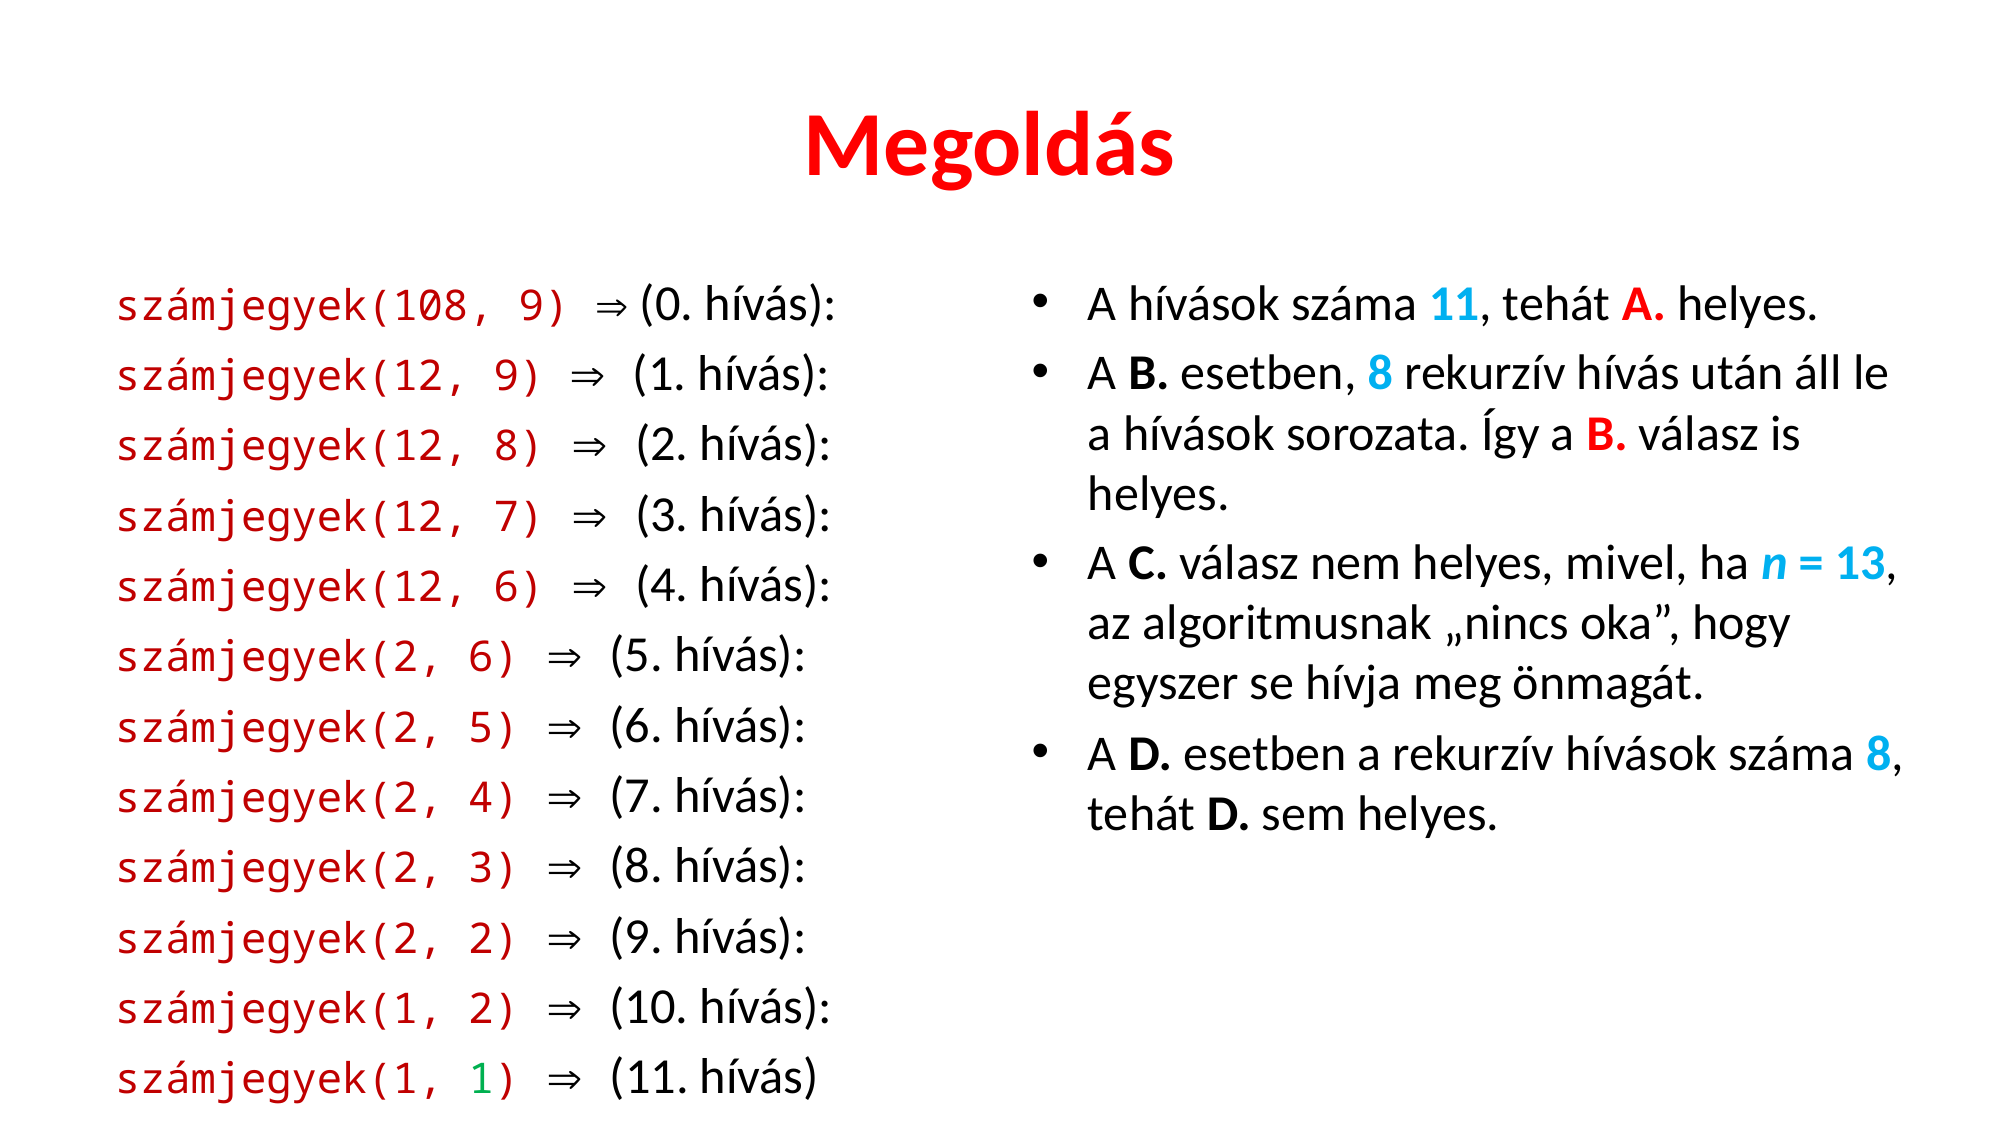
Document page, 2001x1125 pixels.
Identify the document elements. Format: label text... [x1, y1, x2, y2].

list A hívások száma 11, tehát A. helyes. A B. esetben, 8 rekurzív hívás után áll le a hívások sorozata. Így a B. válasz is helyes. A C. válasz nem helyes, mivel, ha n = 13, az algoritmusnak „nincs oka”, hogy egyszer se hívja meg önmagát. A D. esetben a rekurzív hívások száma 8, tehát D. sem helyes. [1016, 262, 1927, 1005]
list számjegyek(108, 9)  (0. hívás): számjegyek(12, 9)  (1. hívás): számjegyek(12, 8)  (2. hívás): számjegyek(12, 7)  (3. hívás): számjegyek(12, 6)  (4. hívás): számjegyek(2, 6)  (5. hívás): számjegyek(2, 5)  (6. hívás): számjegyek(2, 4)  (7. hívás): számjegyek(2, 3)  (8. hívás): számjegyek(2, 2)  (9. hívás): számjegyek(1, 2)  (10. hívás): számjegyek(1, 1)  (11. hívás) [99, 262, 984, 1125]
title Megoldás [99, 45, 1900, 233]
